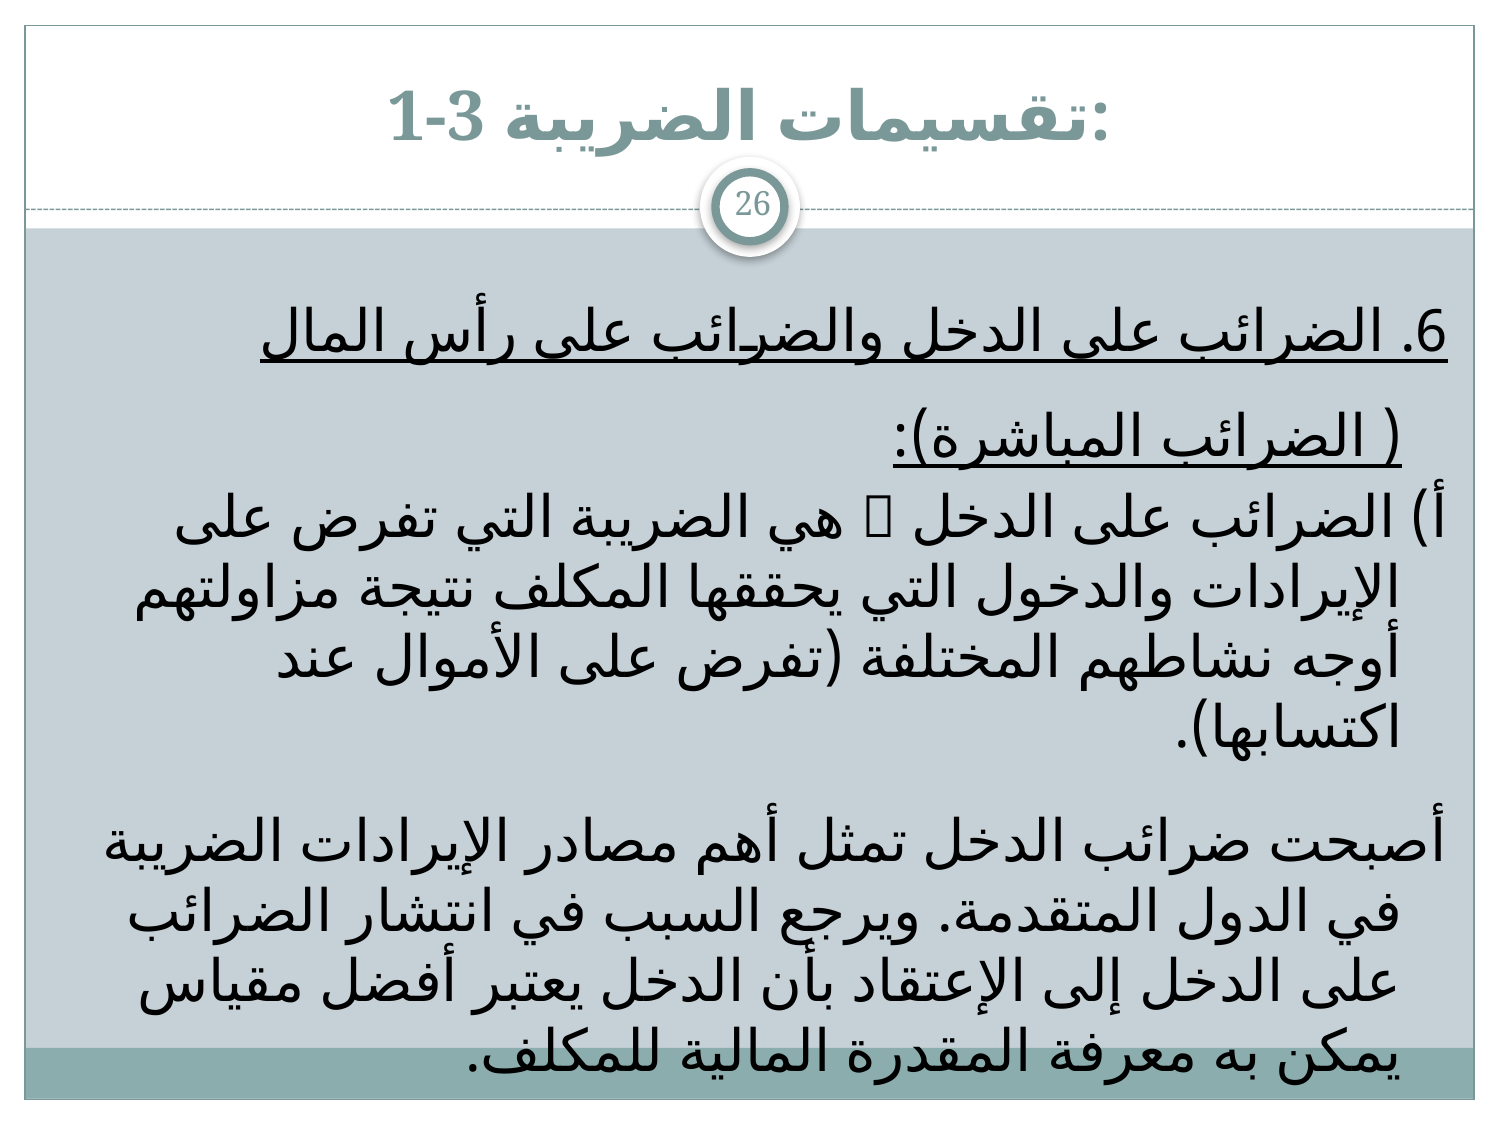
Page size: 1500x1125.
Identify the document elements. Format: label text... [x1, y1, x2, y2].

slide_number 26 [715, 168, 791, 241]
title 1-3 تقسيمات الضريبة: [49, 37, 1450, 162]
list 6. الضرائب على الدخل والضرائب على رأس المال ( الضرائب المباشرة): أ) الضرائب على الدخل  هي الضريبة التي تفرض على الإيرادات والدخول التي يحققها المكلف نتيجة مزاولتهم أوجه نشاطهم المختلفة (تفرض على الأموال عند اكتسابها). أصبحت ضرائب الدخل تمثل أهم مصادر الإيرادات الضريبة في الدول المتقدمة. ويرجع السبب في انتشار الضرائب على الدخل إلى الإعتقاد بأن الدخل يعتبر أفضل مقياس يمكن به معرفة المقدرة المالية للمكلف. [49, 250, 1463, 1001]
